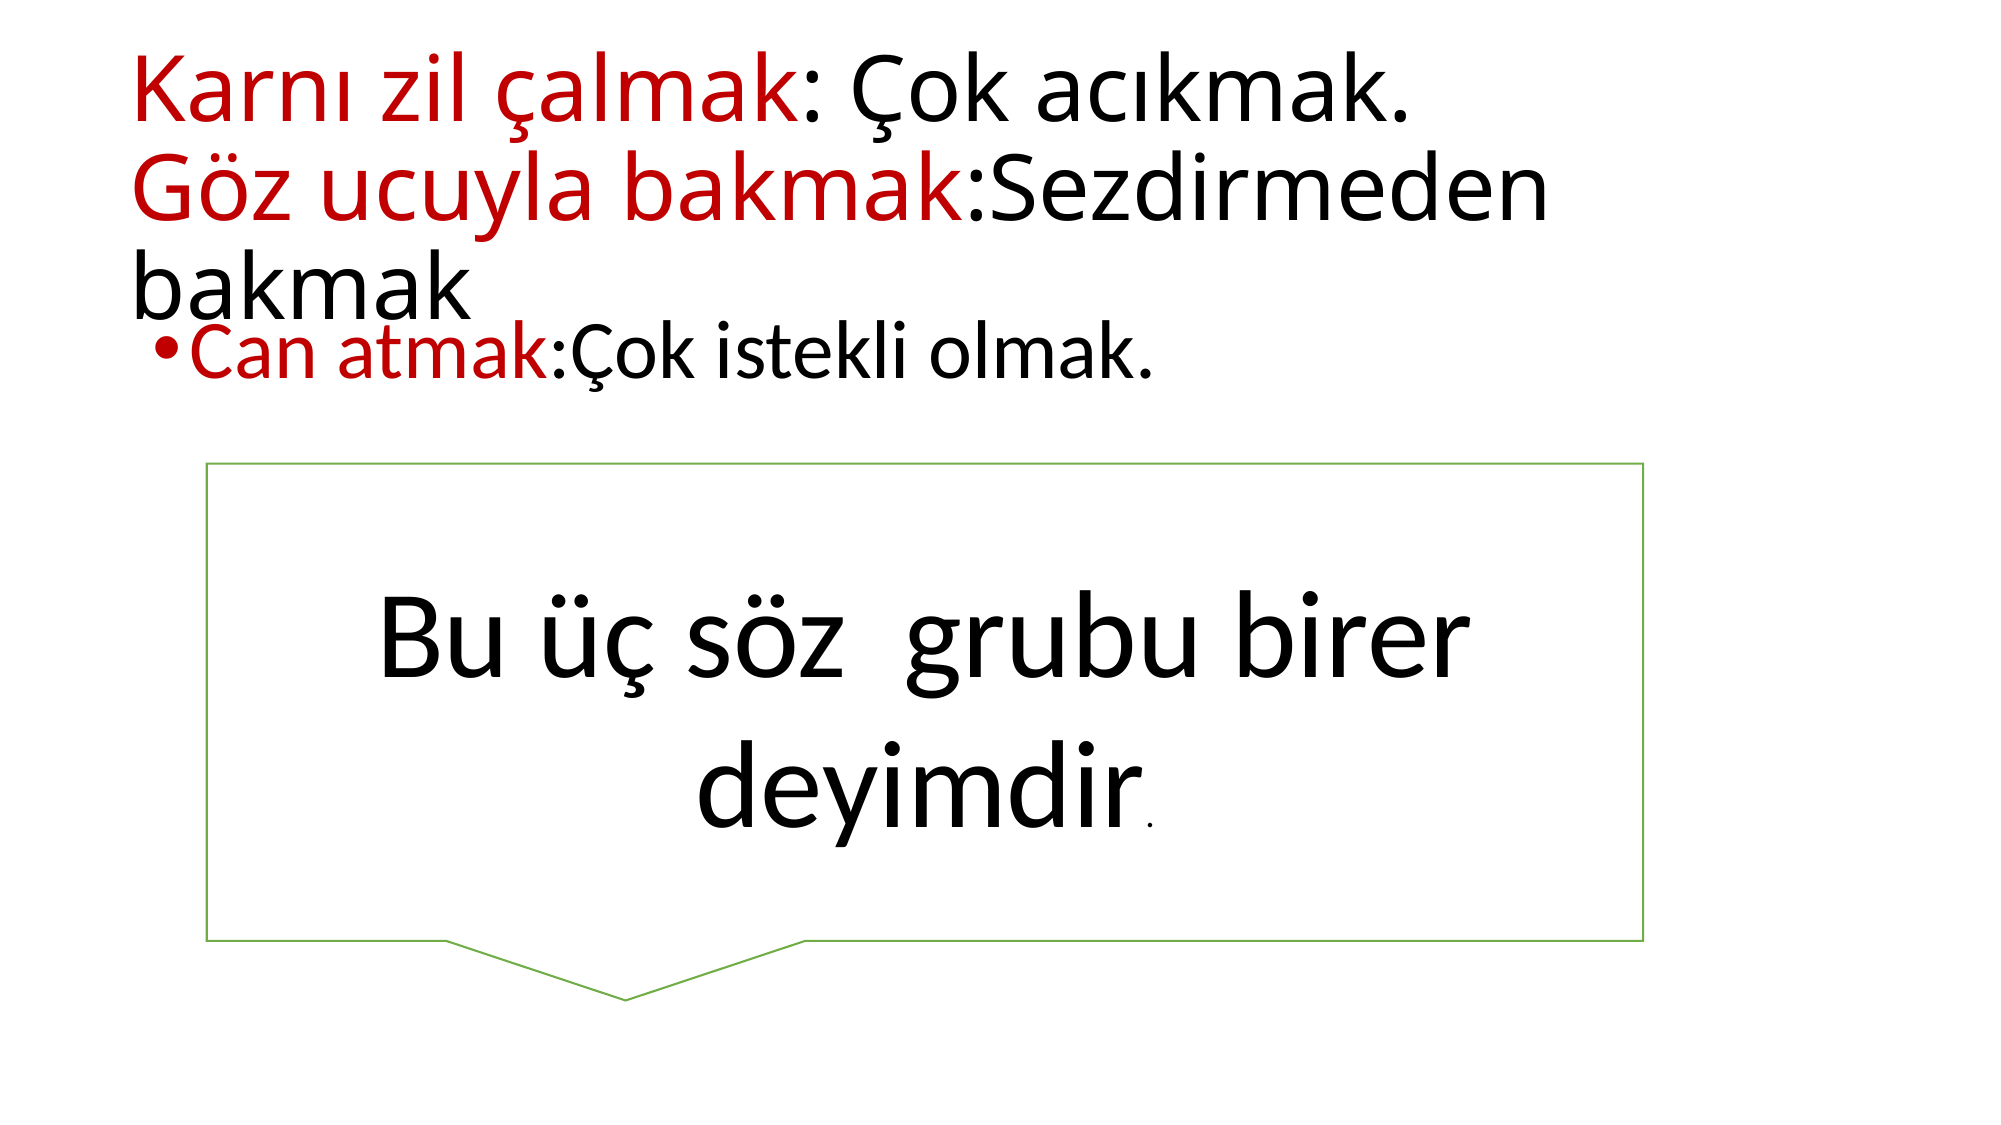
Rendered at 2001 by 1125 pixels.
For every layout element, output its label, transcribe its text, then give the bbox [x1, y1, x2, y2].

text_box Bu üç söz grubu birer deyimdir. [205, 462, 1645, 1002]
title Karnı zil çalmak: Çok acıkmak. Göz ucuyla bakmak:Sezdirmeden bakmak [114, 82, 1840, 300]
list Can atmak:Çok istekli olmak. [137, 299, 1863, 1014]
